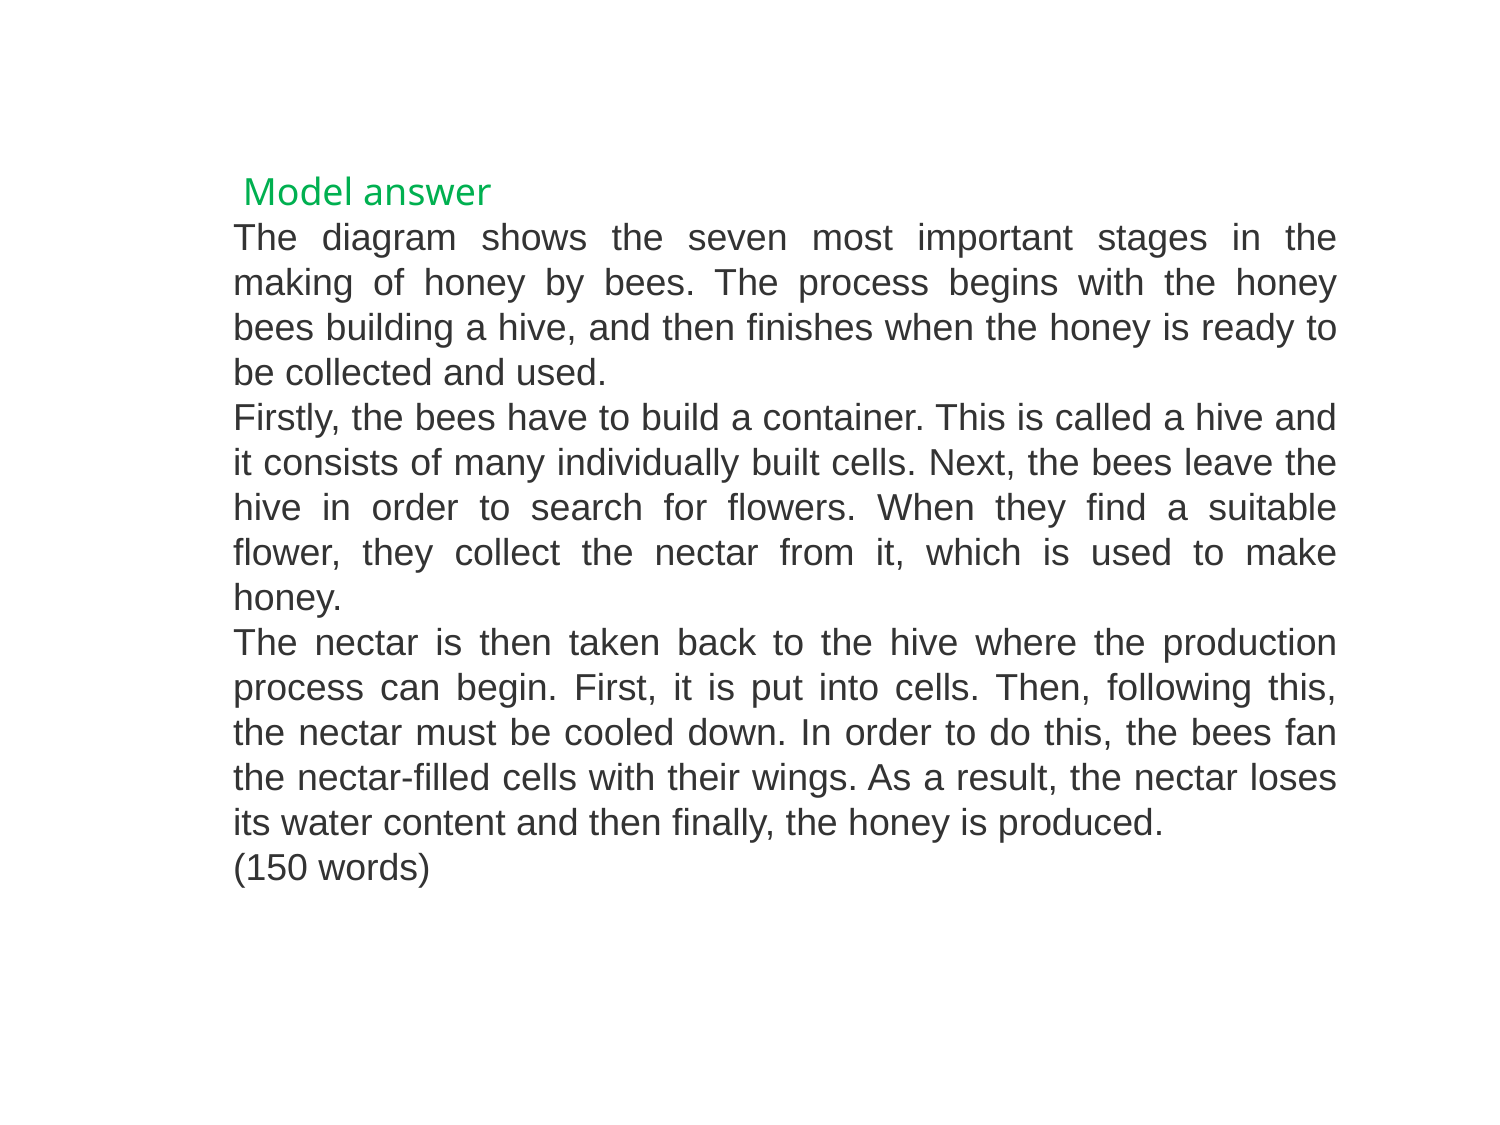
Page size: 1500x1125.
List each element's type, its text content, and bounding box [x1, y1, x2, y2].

text_box Model answer The diagram shows the seven most important stages in the making of honey by bees. The process begins with the honey bees building a hive, and then finishes when the honey is ready to be collected and used. Firstly, the bees have to build a container. This is called a hive and it consists of many individually built cells. Next, the bees leave the hive in order to search for flowers. When they find a suitable flower, they collect the nectar from it, which is used to make honey. The nectar is then taken back to the hive where the production process can begin. First, it is put into cells. Then, following this, the nectar must be cooled down. In order to do this, the bees fan the nectar-filled cells with their wings. As a result, the nectar loses its water content and then finally, the honey is produced. (150 words) [218, 160, 1353, 896]
